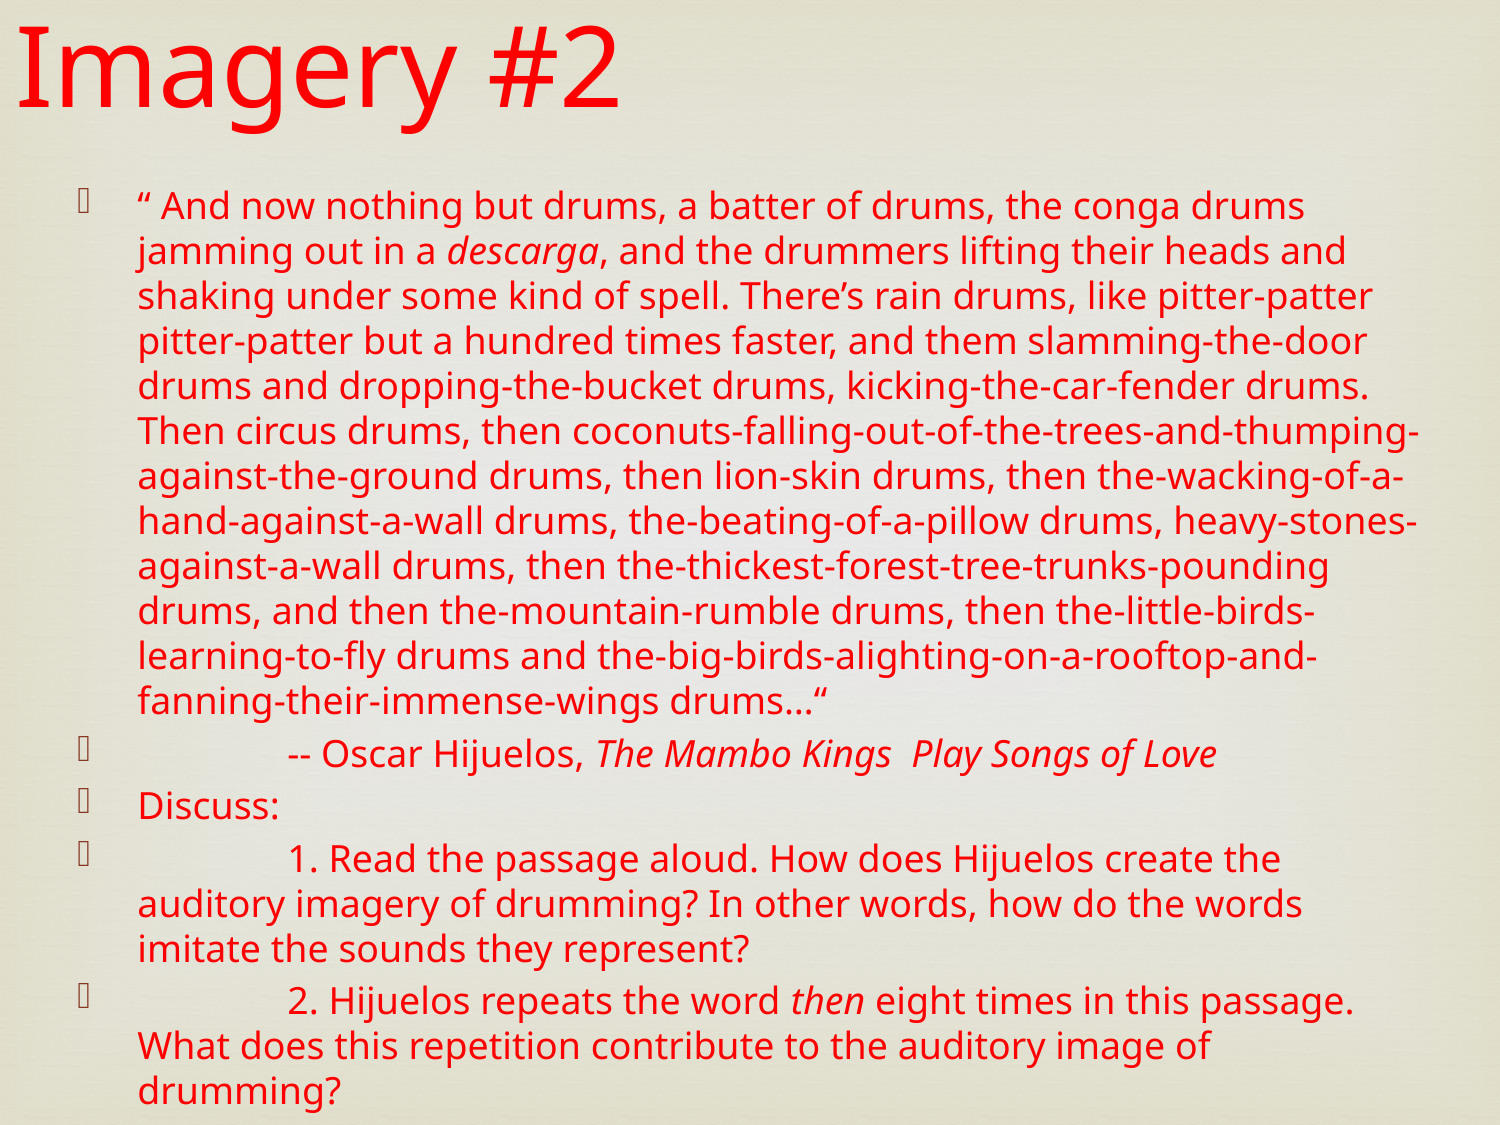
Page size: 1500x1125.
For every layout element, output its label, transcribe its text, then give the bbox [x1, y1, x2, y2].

subtitle “ And now nothing but drums, a batter of drums, the conga drums jamming out in a descarga, and the drummers lifting their heads and shaking under some kind of spell. There’s rain drums, like pitter-patter pitter-patter but a hundred times faster, and them slamming-the-door drums and dropping-the-bucket drums, kicking-the-car-fender drums. Then circus drums, then coconuts-falling-out-of-the-trees-and-thumping-against-the-ground drums, then lion-skin drums, then the-wacking-of-a-hand-against-a-wall drums, the-beating-of-a-pillow drums, heavy-stones-against-a-wall drums, then the-thickest-forest-tree-trunks-pounding drums, and then the-mountain-rumble drums, then the-little-birds-learning-to-fly drums and the-big-birds-alighting-on-a-rooftop-and-fanning-their-immense-wings drums…“ -- Oscar Hijuelos, The Mambo Kings Play Songs of Love Discuss: 1. Read the passage aloud. How does Hijuelos create the auditory imagery of drumming? In other words, how do the words imitate the sounds they represent? 2. Hijuelos repeats the word then eight times in this passage. What does this repetition contribute to the auditory image of drumming? [62, 174, 1438, 1125]
title Imagery #2 [0, 0, 1275, 125]
